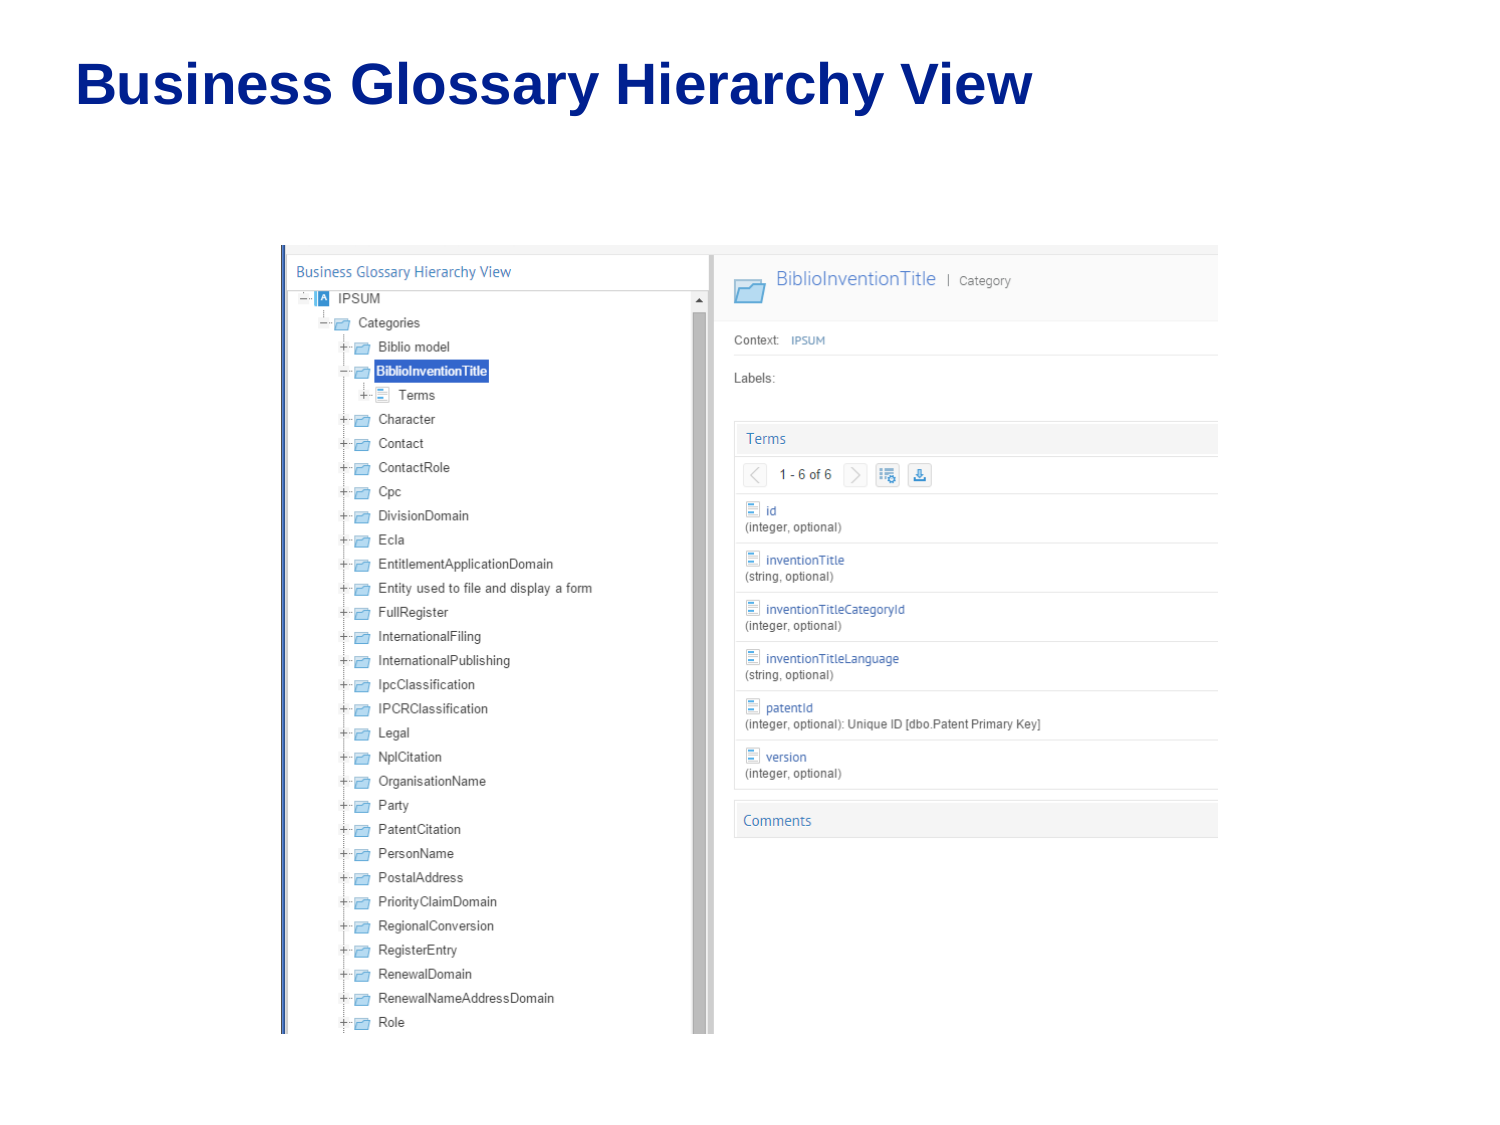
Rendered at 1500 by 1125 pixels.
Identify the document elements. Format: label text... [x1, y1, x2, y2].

title Business Glossary Hierarchy View [74, 45, 1426, 222]
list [281, 245, 1219, 1034]
